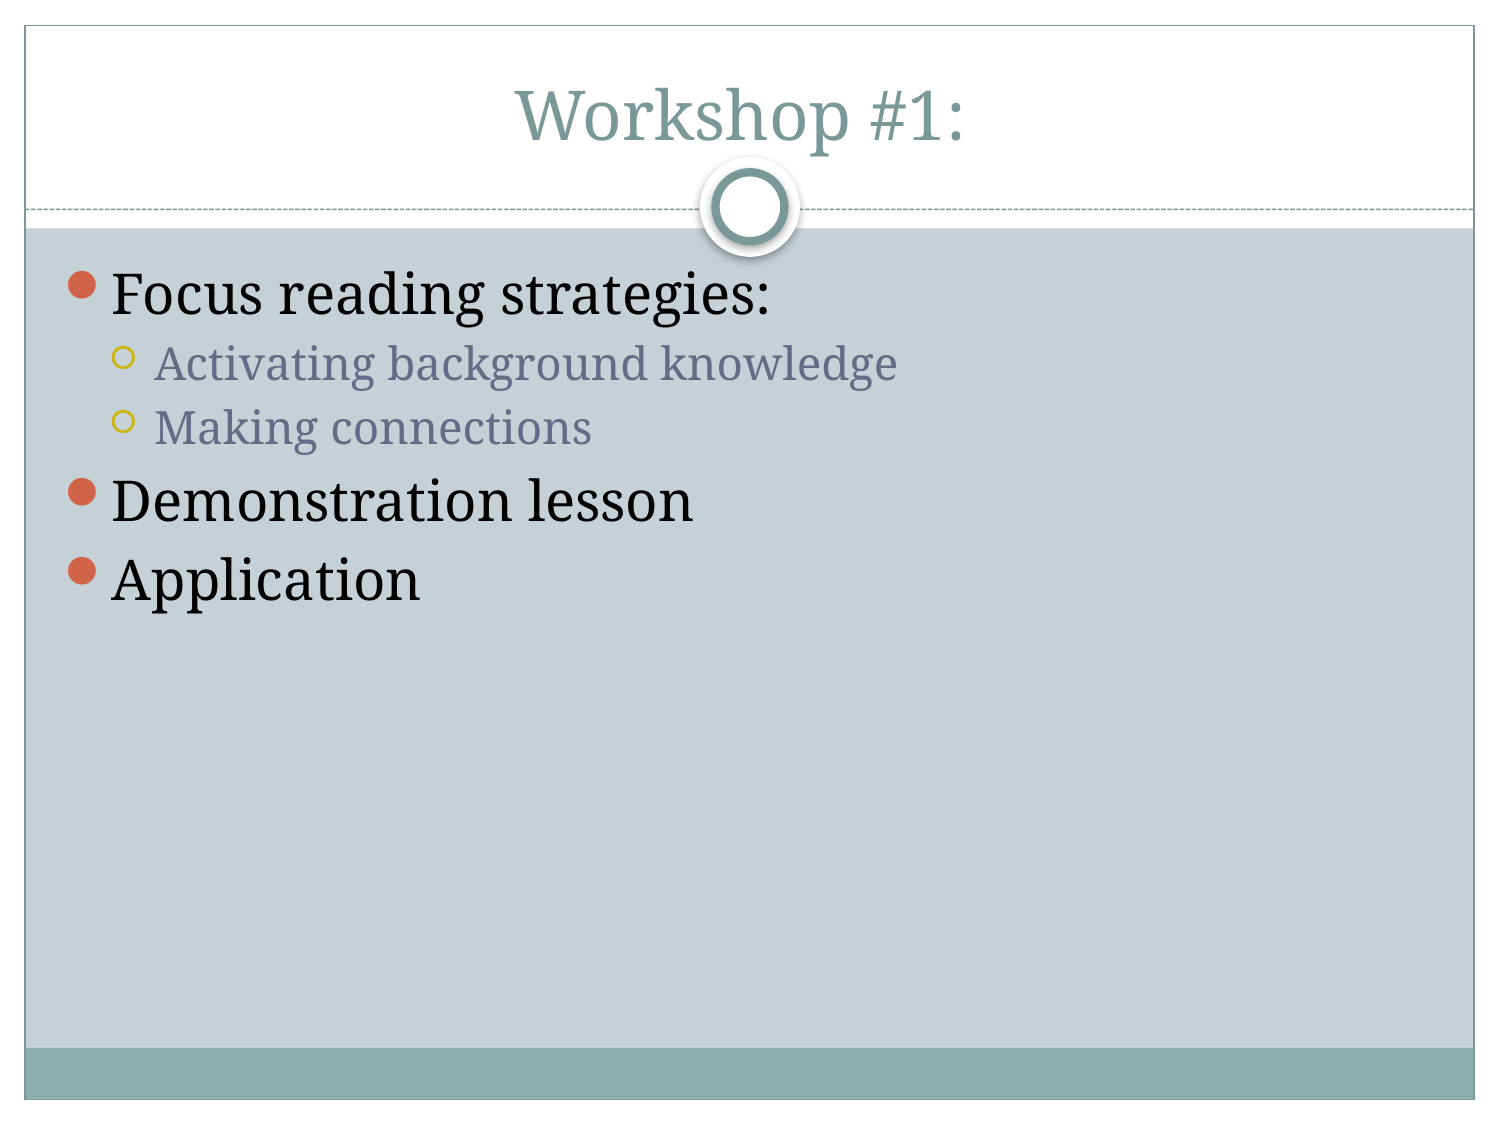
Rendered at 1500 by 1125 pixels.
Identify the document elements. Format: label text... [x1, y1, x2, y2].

list Focus reading strategies: Activating background knowledge Making connections Demonstration lesson Application [49, 250, 1445, 1001]
title Workshop #1: [49, 37, 1450, 162]
